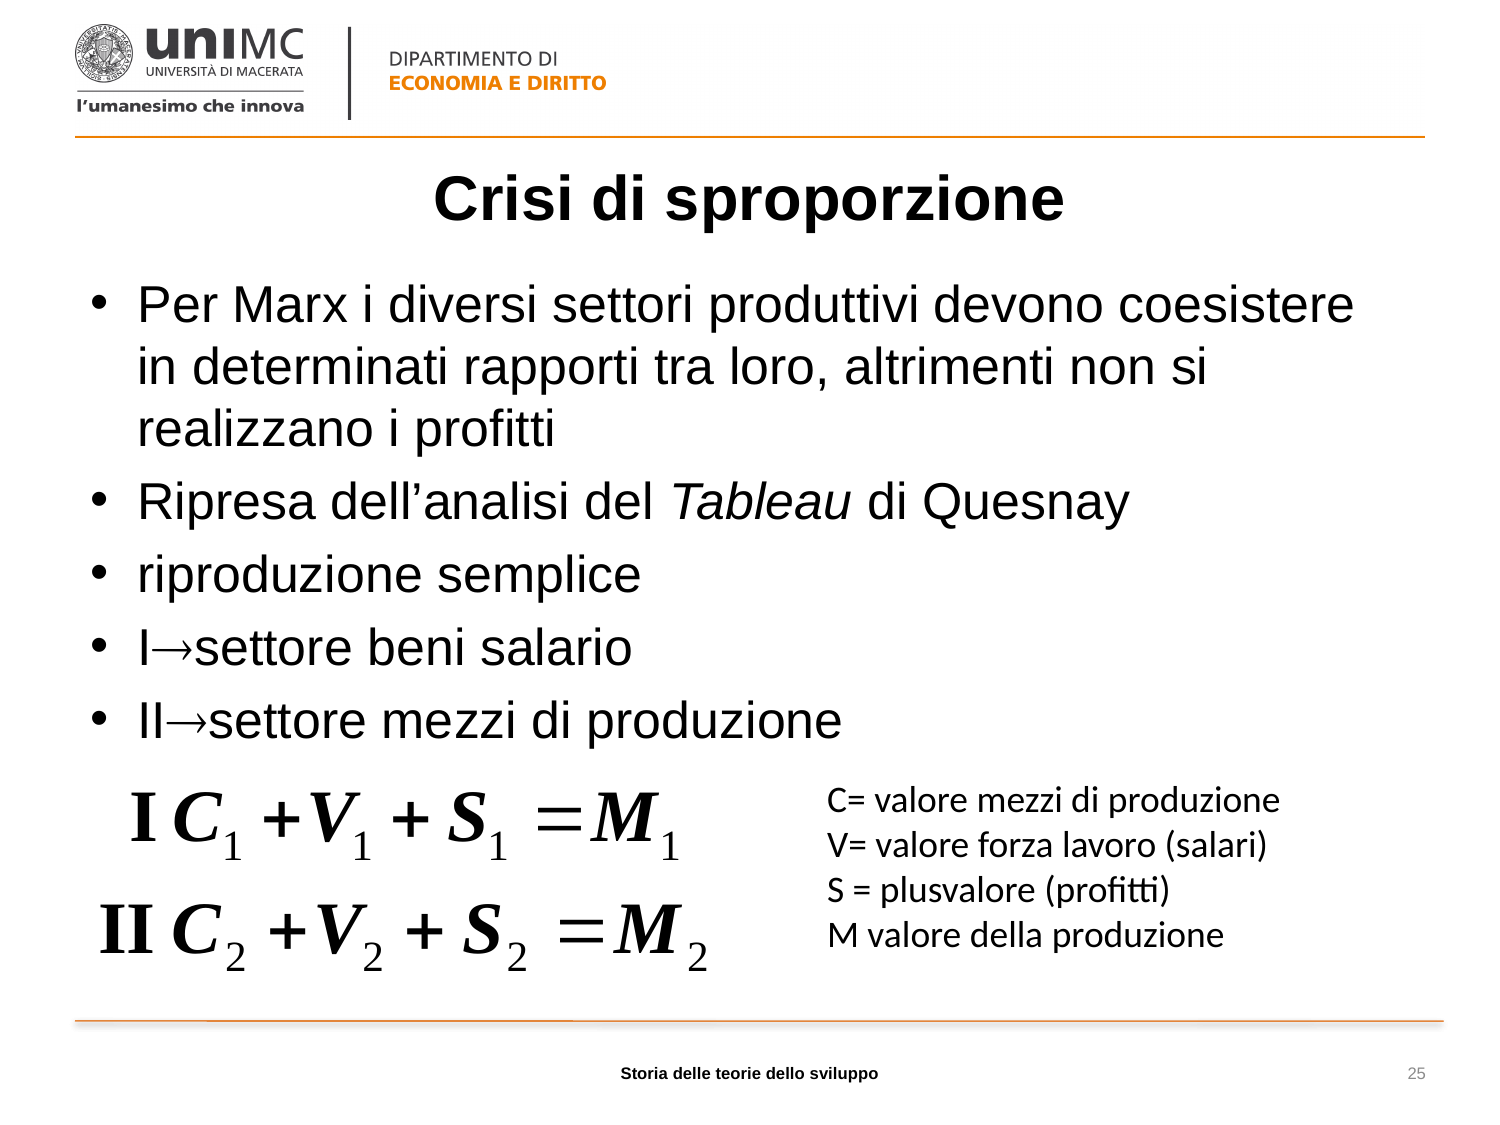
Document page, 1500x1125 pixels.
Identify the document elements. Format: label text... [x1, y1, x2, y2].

list Per Marx i diversi settori produttivi devono coesistere in determinati rapporti tra loro, altrimenti non si realizzano i profitti Ripresa dell’analisi del Tableau di Quesnay riproduzione semplice Isettore beni salario IIsettore mezzi di produzione [75, 262, 1425, 758]
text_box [88, 766, 727, 990]
footer Storia delle teorie dello sviluppo [512, 1042, 988, 1103]
picture [75, 24, 1425, 138]
text_box C= valore mezzi di produzione V= valore forza lavoro (salari) S = plusvalore (profitti) M valore della produzione [812, 767, 1393, 962]
slide_number 25 [1091, 1042, 1442, 1103]
title Crisi di sproporzione [75, 149, 1425, 241]
